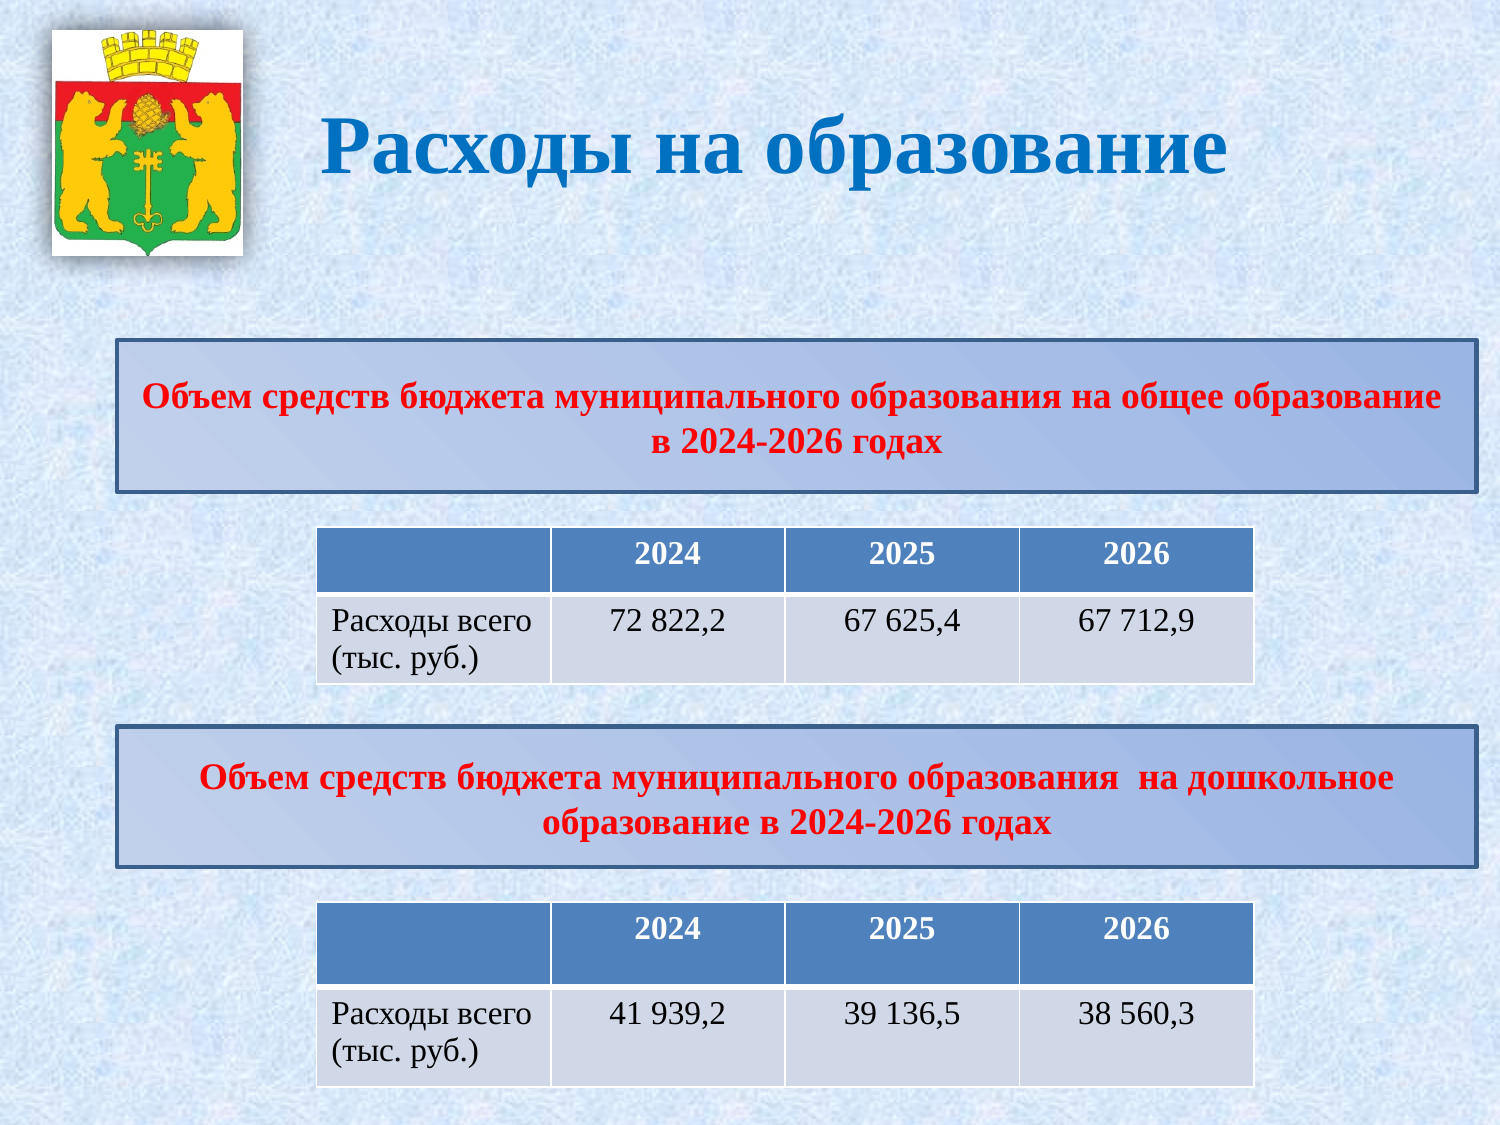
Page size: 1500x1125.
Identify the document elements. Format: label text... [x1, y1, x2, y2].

table_cell 39 136,5 [786, 990, 1019, 1086]
table_cell 67 712,9 [1020, 597, 1253, 683]
text_box Объем средств бюджета муниципального образования на дошкольное образование в 2024-2026 годах [115, 724, 1479, 869]
table_header [317, 528, 550, 592]
title Расходы на образование [263, 70, 1421, 212]
table_cell 41 939,2 [552, 990, 784, 1086]
table_header 2025 [786, 528, 1019, 592]
table_cell Расходы всего (тыс. руб.) [317, 990, 550, 1086]
table_header 2024 [552, 903, 784, 984]
table_header [317, 903, 550, 984]
table_header 2024 [552, 528, 784, 592]
picture [0, 0, 1500, 1125]
table_header 2026 [1020, 903, 1253, 984]
table_header 2026 [1020, 528, 1253, 592]
table_cell 72 822,2 [552, 597, 784, 683]
table_cell 38 560,3 [1020, 990, 1253, 1086]
table_cell 67 625,4 [786, 597, 1019, 683]
table_cell Расходы всего (тыс. руб.) [317, 597, 550, 683]
text_box Объем средств бюджета муниципального образования на общее образование в 2024-2026 годах [115, 338, 1479, 494]
table_header 2025 [786, 903, 1019, 984]
